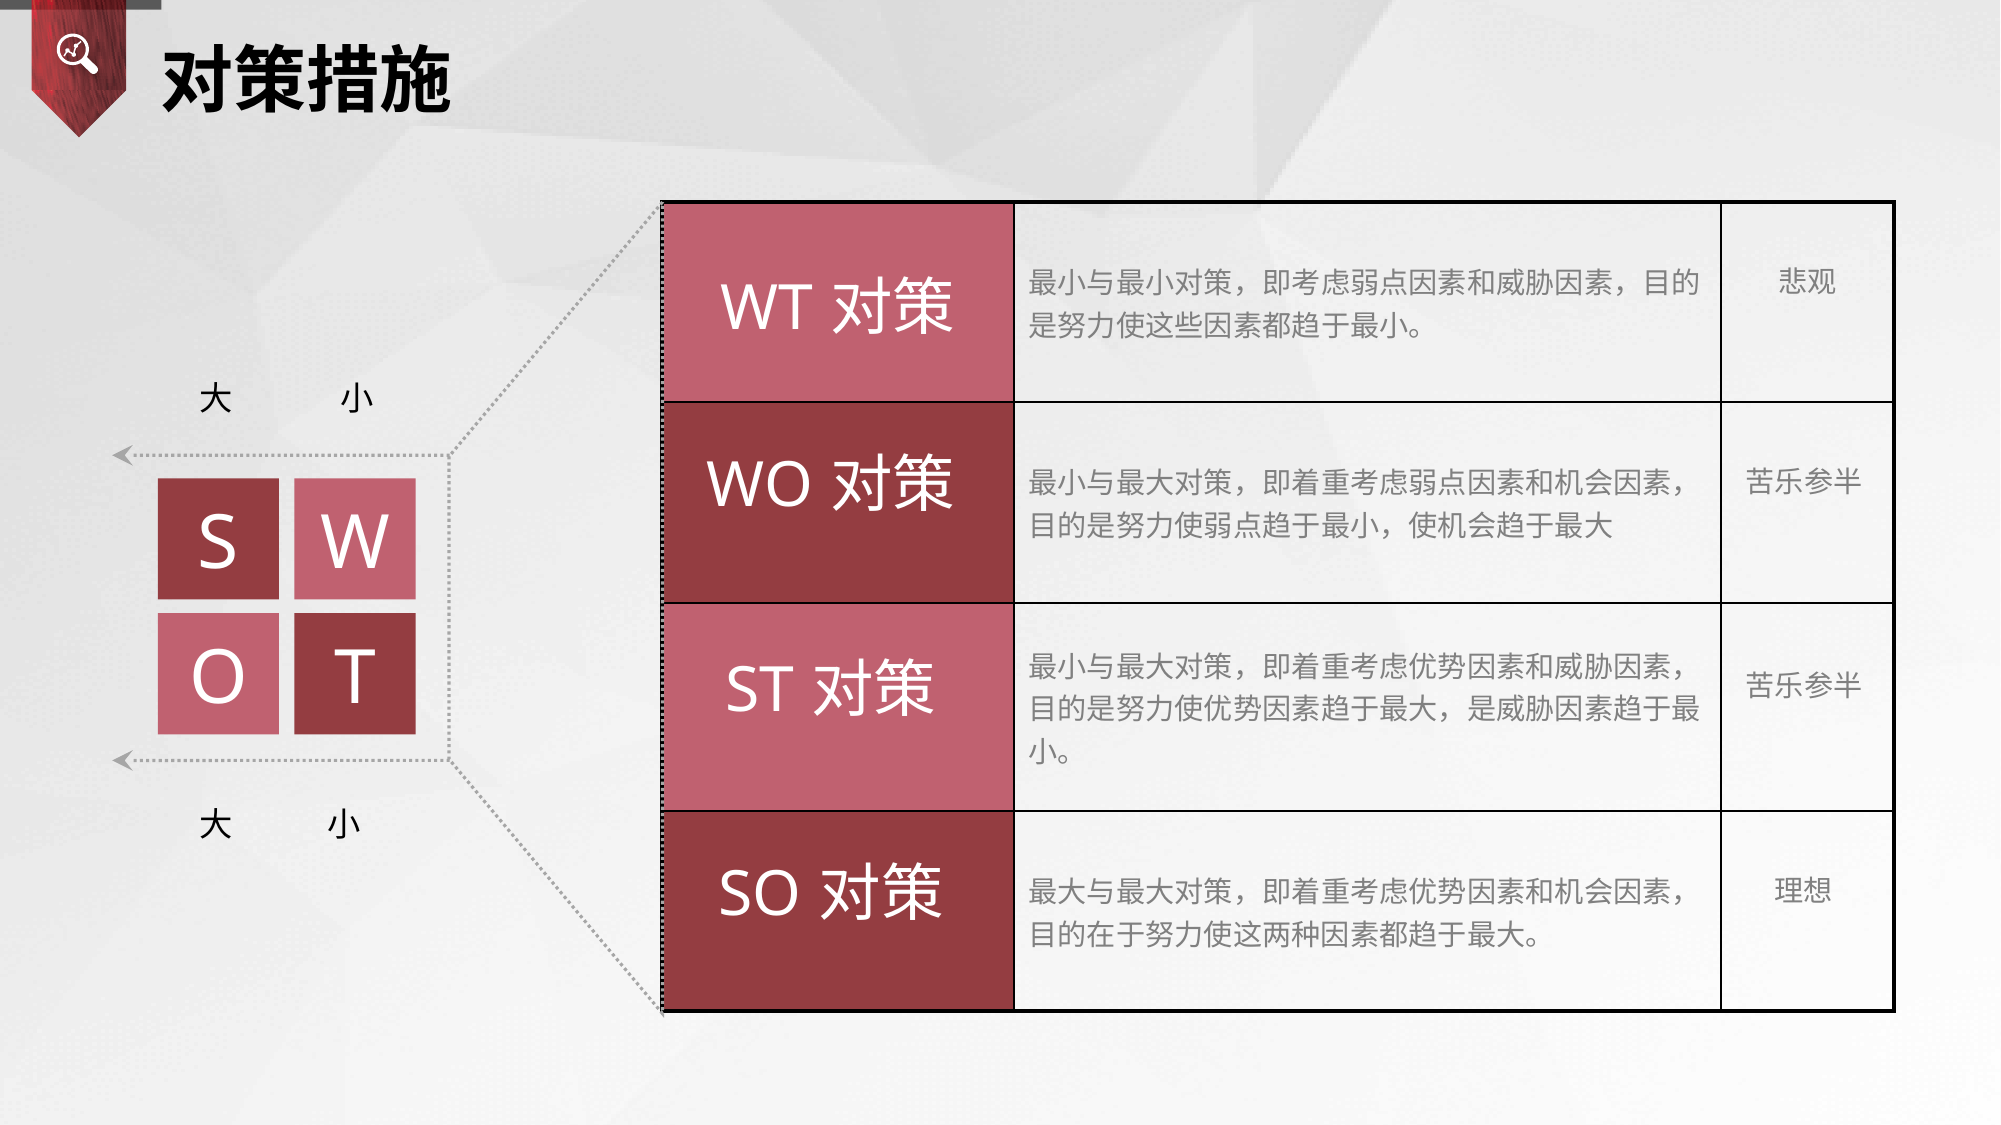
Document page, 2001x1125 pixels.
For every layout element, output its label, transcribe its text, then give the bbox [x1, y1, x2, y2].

table_header 最小与最小对策，即考虑弱点因素和威胁因素，目的是努力使这些因素都趋于最小。 [1015, 204, 1720, 401]
table_cell 最大与最大对策，即着重考虑优势因素和机会因素，目的在于努力使这两种因素都趋于最大。 [1015, 812, 1720, 1009]
table_cell 苦乐参半 [1722, 403, 1892, 602]
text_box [112, 202, 663, 1014]
table_header WT对策 [664, 204, 1013, 401]
text_box 对策措施 [149, 28, 1047, 128]
table_cell 苦乐参半 [1722, 604, 1892, 810]
table_cell WO对策 [664, 403, 1013, 602]
picture [0, 0, 2001, 1125]
table_cell 最小与最大对策，即着重考虑弱点因素和机会因素，目的是努力使弱点趋于最小，使机会趋于最大 [1015, 403, 1720, 602]
table_cell SO对策 [664, 812, 1013, 1009]
table_cell ST对策 [664, 604, 1013, 810]
table_cell 最小与最大对策，即着重考虑优势因素和威胁因素，目的是努力使优势因素趋于最大，是威胁因素趋于最小。 [1015, 604, 1720, 810]
table_cell 理想 [1722, 812, 1892, 1009]
table_header 悲观 [1722, 204, 1892, 401]
